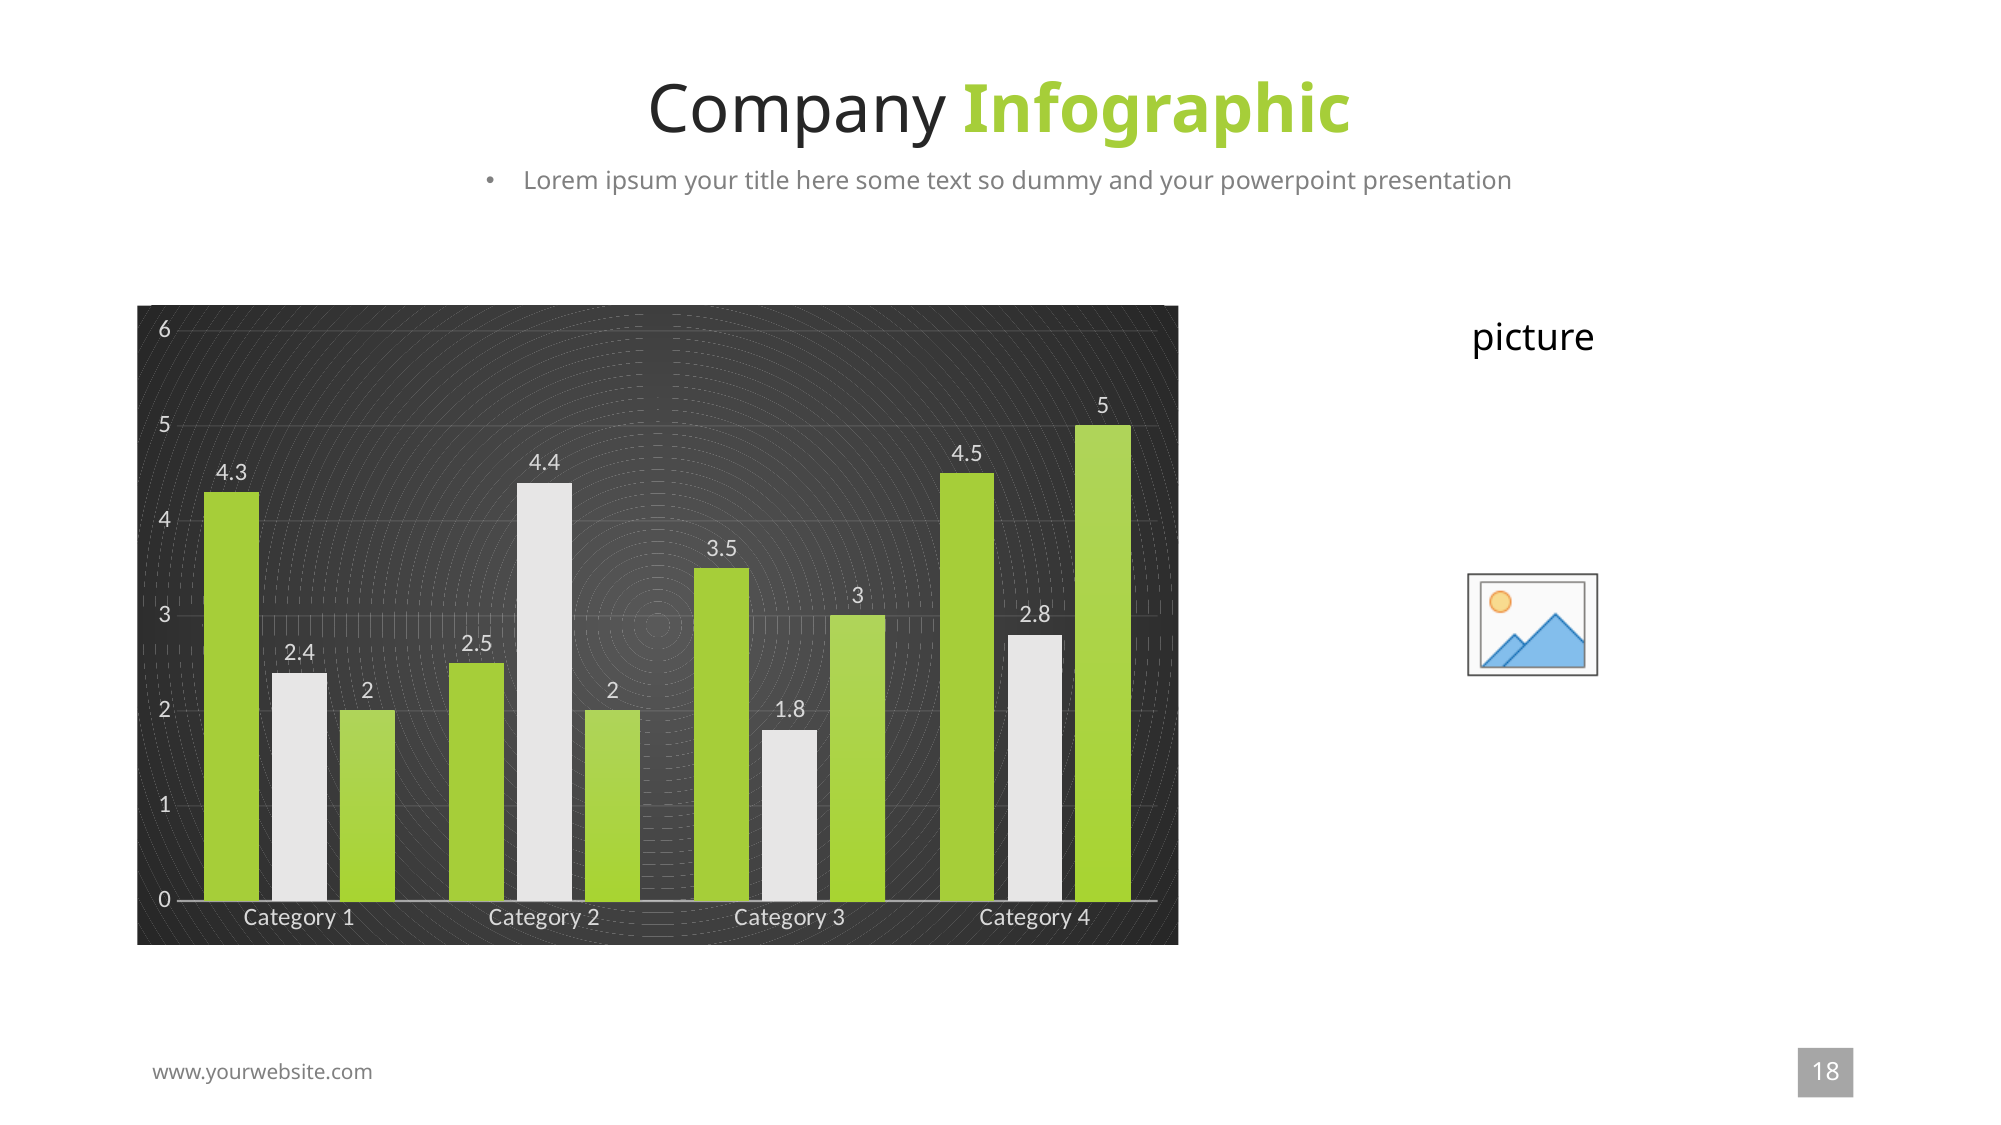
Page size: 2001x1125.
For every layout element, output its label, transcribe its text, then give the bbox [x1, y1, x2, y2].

picture [1204, 305, 1863, 945]
footer www.yourwebsite.com [137, 1042, 415, 1103]
chart [137, 305, 1179, 945]
title Company Infographic [137, 55, 1863, 167]
list Lorem ipsum your title here some text so dummy and your powerpoint presentation [137, 167, 1863, 207]
slide_number 18 [1788, 1042, 1863, 1103]
